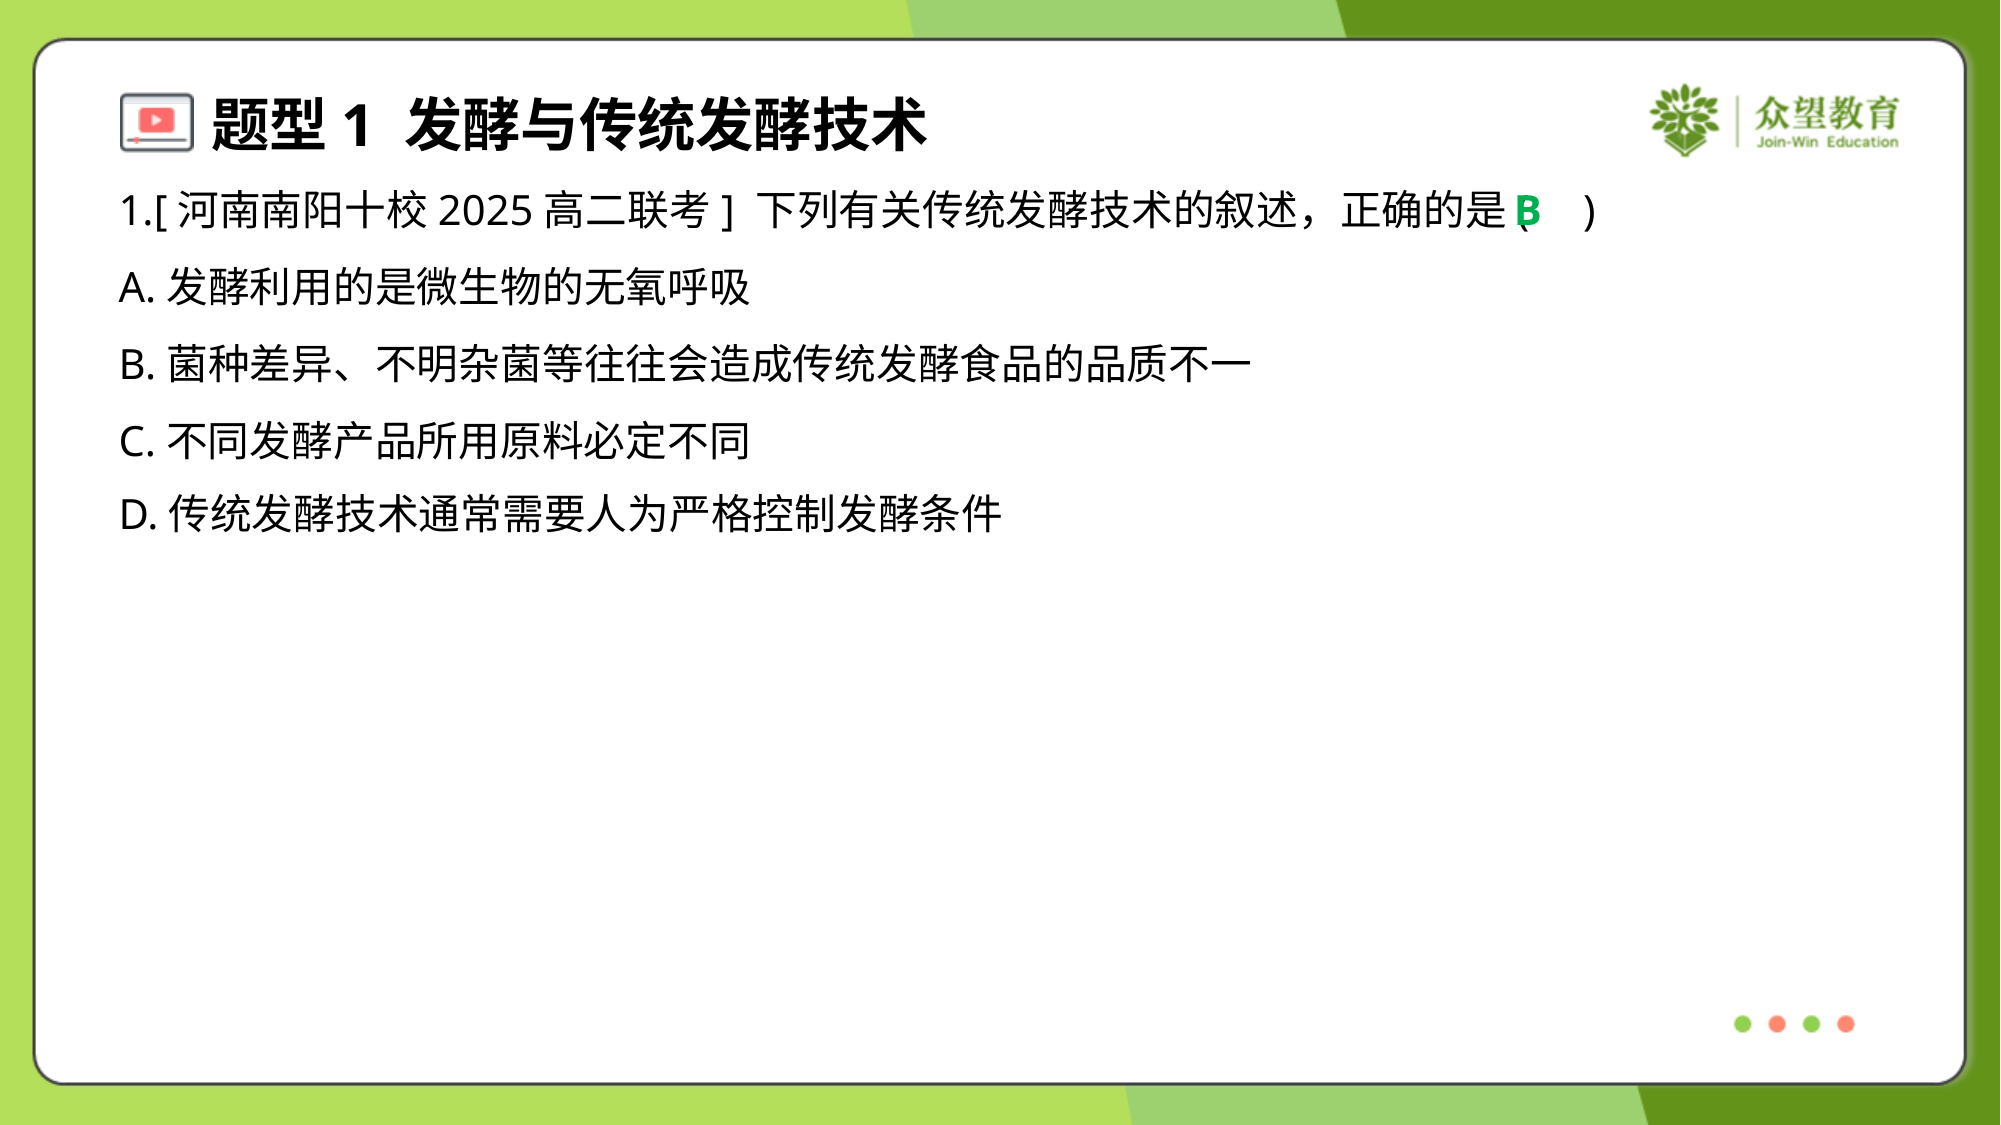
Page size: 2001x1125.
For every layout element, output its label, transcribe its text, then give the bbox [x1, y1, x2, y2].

text_box A.发酵利用的是微生物的无氧呼吸 B.菌种差异、不明杂菌等往往会造成传统发酵食品的品质不一 C.不同发酵产品所用原料必定不同 D.传统发酵技术通常需要人为严格控制发酵条件 [118, 235, 1883, 531]
text_box 1.[河南南阳十校2025高二联考] 下列有关传统发酵技术的叙述，正确的是( ) [118, 158, 1498, 226]
text_box B [1498, 158, 1557, 226]
picture [0, 0, 2000, 1125]
text_box 1.[河南南阳十校2025高二联考] 下列有关传统发酵技术的叙述，正确的是( ) [1557, 158, 1883, 226]
